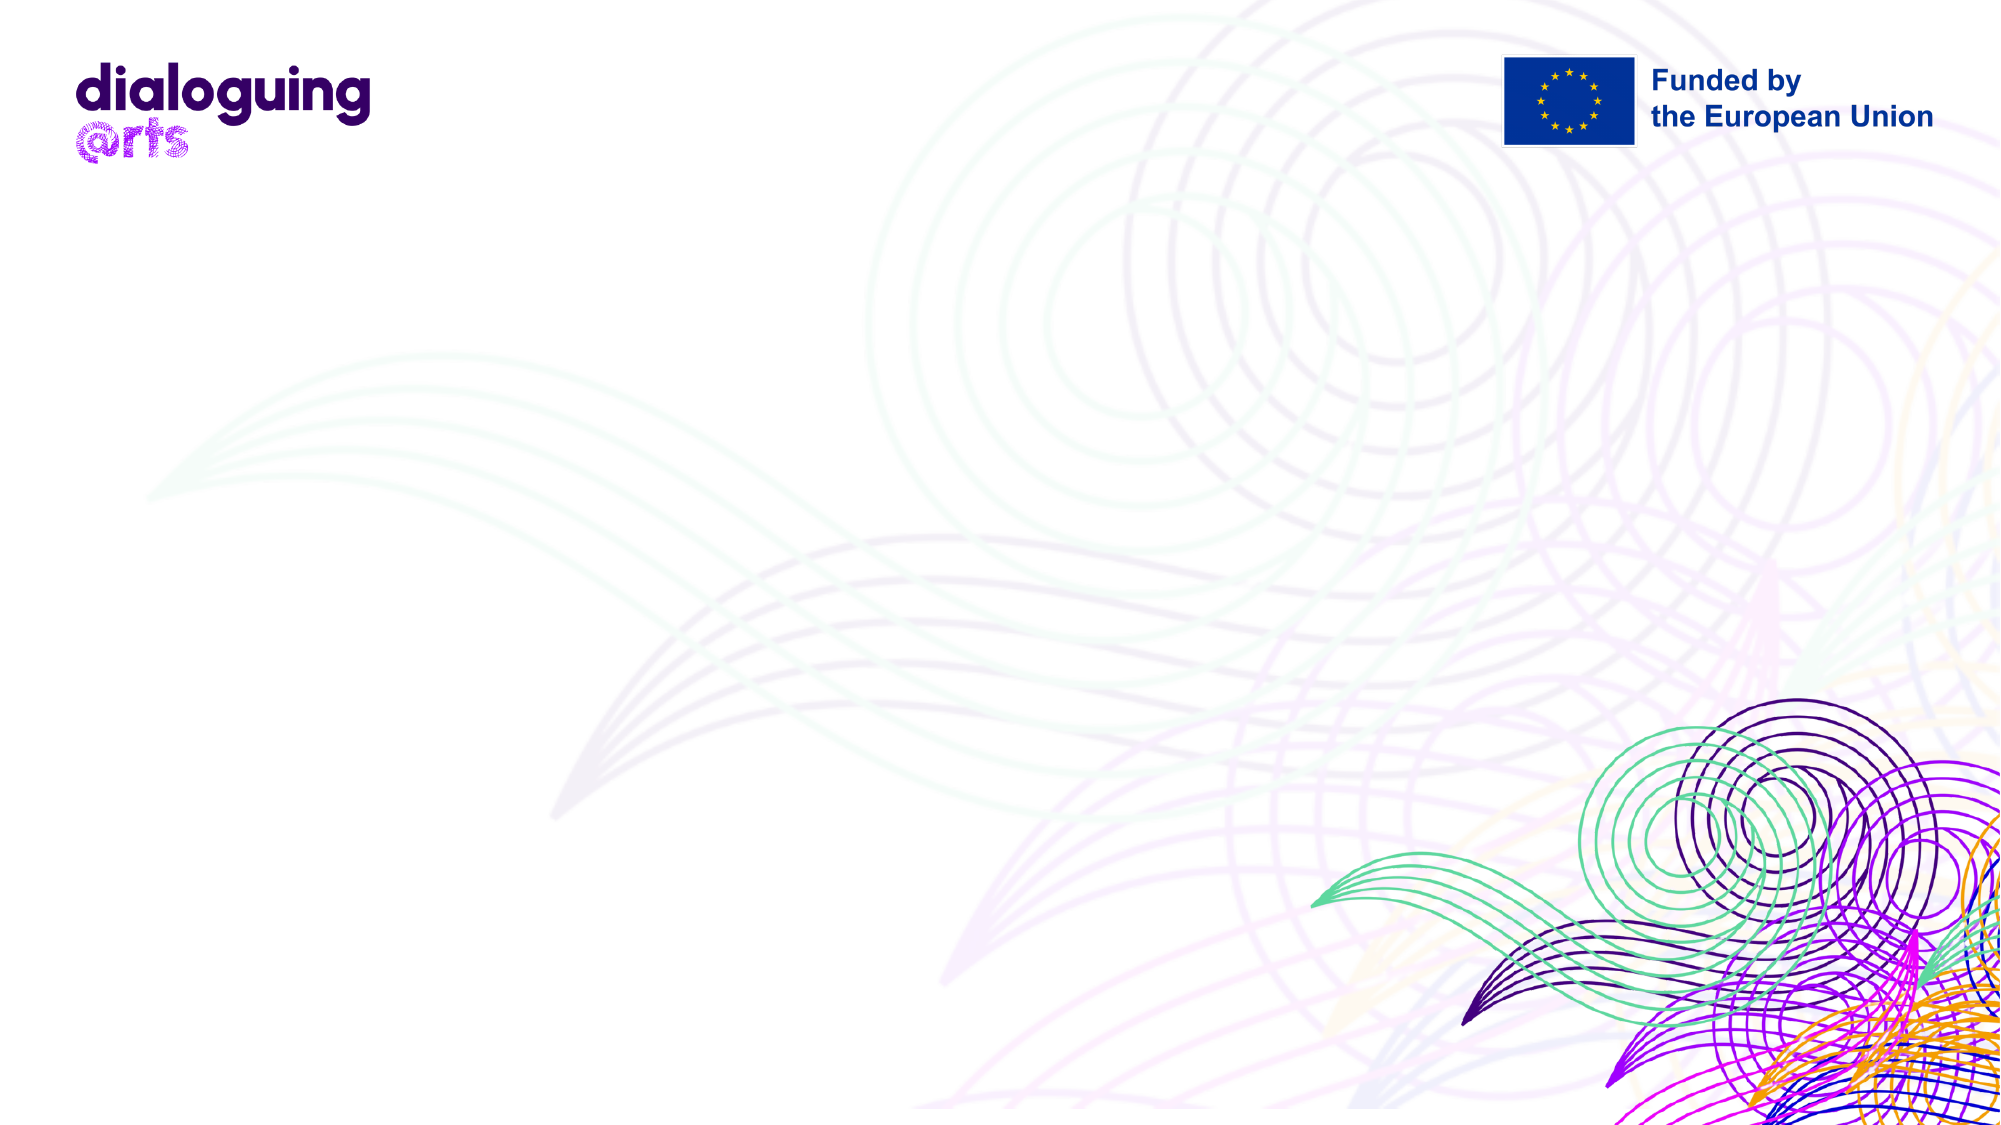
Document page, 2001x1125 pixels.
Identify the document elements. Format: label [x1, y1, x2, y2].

picture [0, 0, 466, 259]
picture [1497, 50, 1951, 152]
picture [1290, 696, 2000, 1125]
